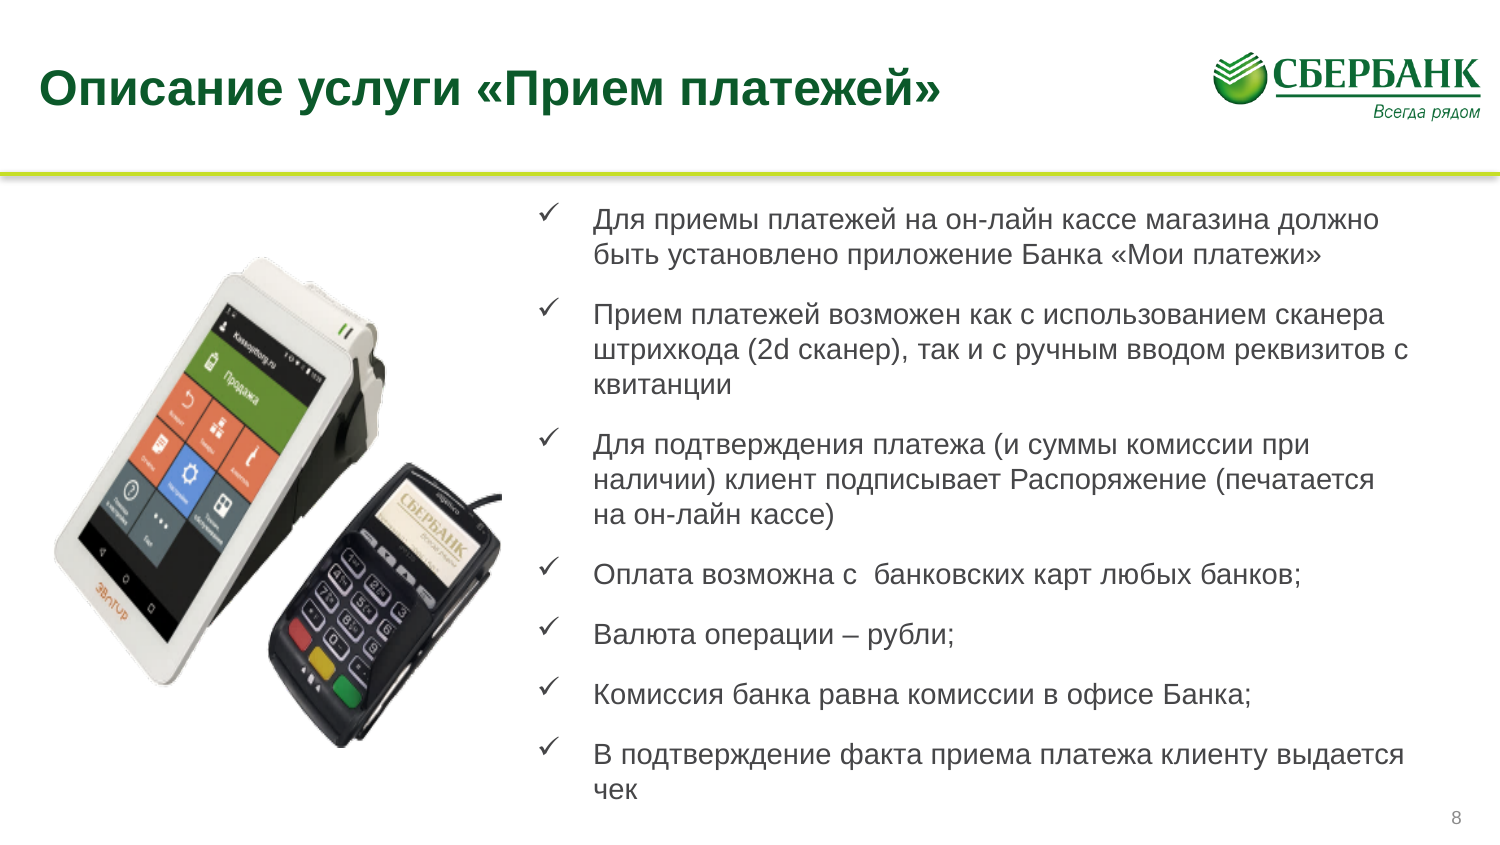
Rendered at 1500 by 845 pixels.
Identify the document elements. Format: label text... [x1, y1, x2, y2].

title Описание услуги «Прием платежей» [38, 1, 1194, 170]
picture [52, 256, 502, 748]
picture [1205, 39, 1491, 132]
list Для приемы платежей на он-лайн кассе магазина должно быть установлено приложение Банка «Мои платежи» Прием платежей возможен как с использованием сканера штрихкода (2d сканер), так и с ручным вводом реквизитов с квитанции Для подтверждения платежа (и суммы комиссии при наличии) клиент подписывает Распоряжение (печатается на он-лайн кассе) Оплата возможна с банковских карт любых банков; Валюта операции – рубли; Комиссия банка равна комиссии в офисе Банка; В подтверждение факта приема платежа клиенту выдается чек [525, 195, 1424, 812]
slide_number 8 [1451, 794, 1491, 840]
